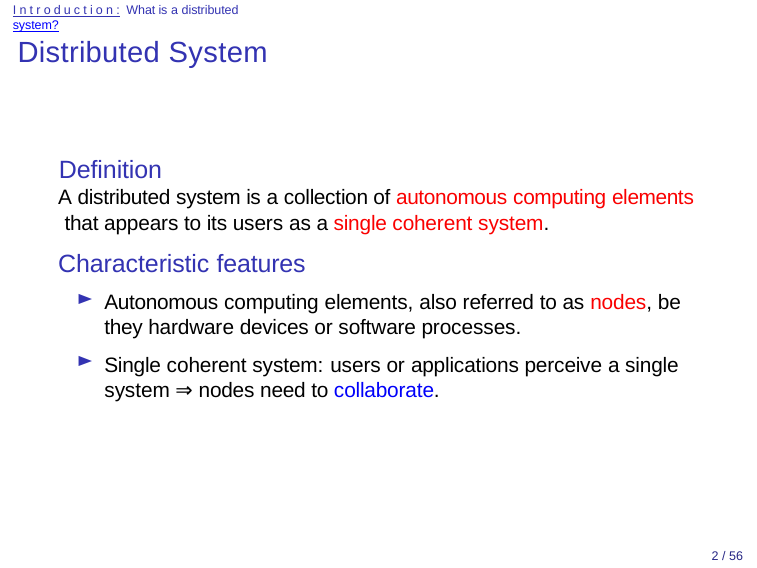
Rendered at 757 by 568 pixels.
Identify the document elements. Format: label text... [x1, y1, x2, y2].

text_box 2 / 56 [705, 546, 745, 568]
text_box Definition A distributed system is a collection of autonomous computing elements that appears to its users as a single coherent system. Characteristic features Autonomous computing elements, also referred to as nodes, be they hardware devices or software processes. Single coherent system: users or applications perceive a single system ⇒ nodes need to collaborate. [52, 152, 704, 402]
title Distributed System [15, 31, 271, 129]
text_box Introduction: What is a distributed system? [10, 0, 253, 33]
